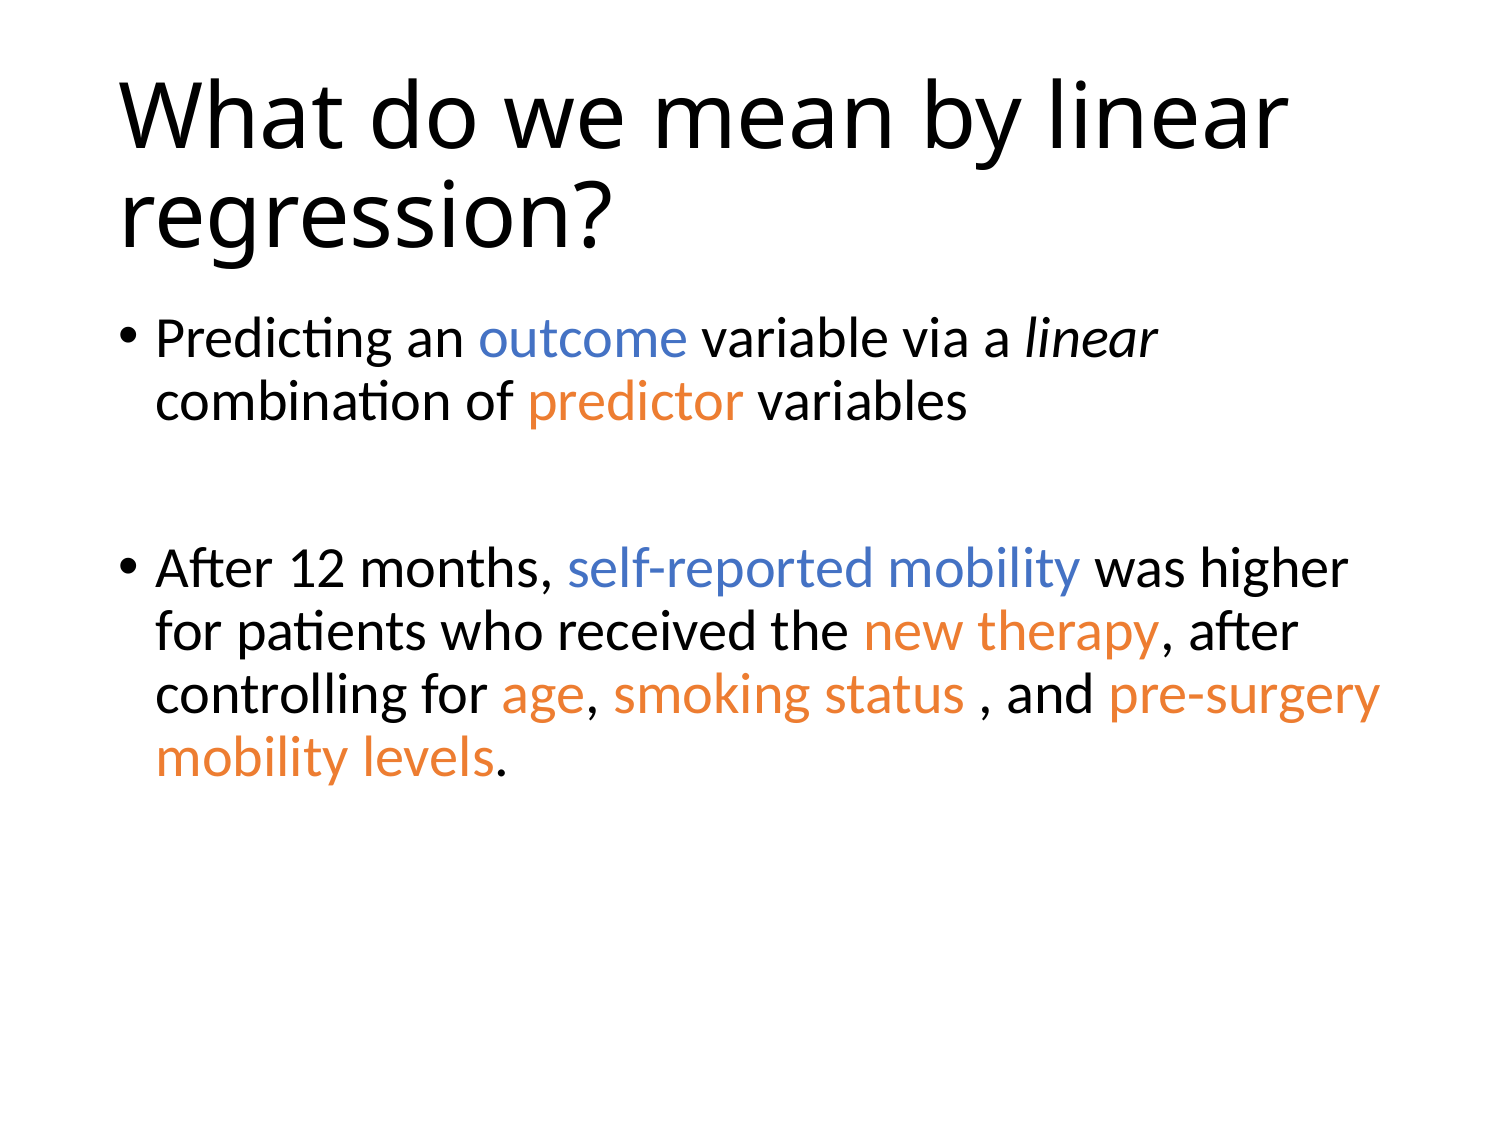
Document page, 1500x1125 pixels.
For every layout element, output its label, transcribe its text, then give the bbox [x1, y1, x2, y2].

title What do we mean by linear regression? [103, 59, 1397, 278]
list Predicting an outcome variable via a linear combination of predictor variables After 12 months, self-reported mobility was higher for patients who received the new therapy, after controlling for age, smoking status , and pre-surgery mobility levels. [103, 299, 1397, 1014]
